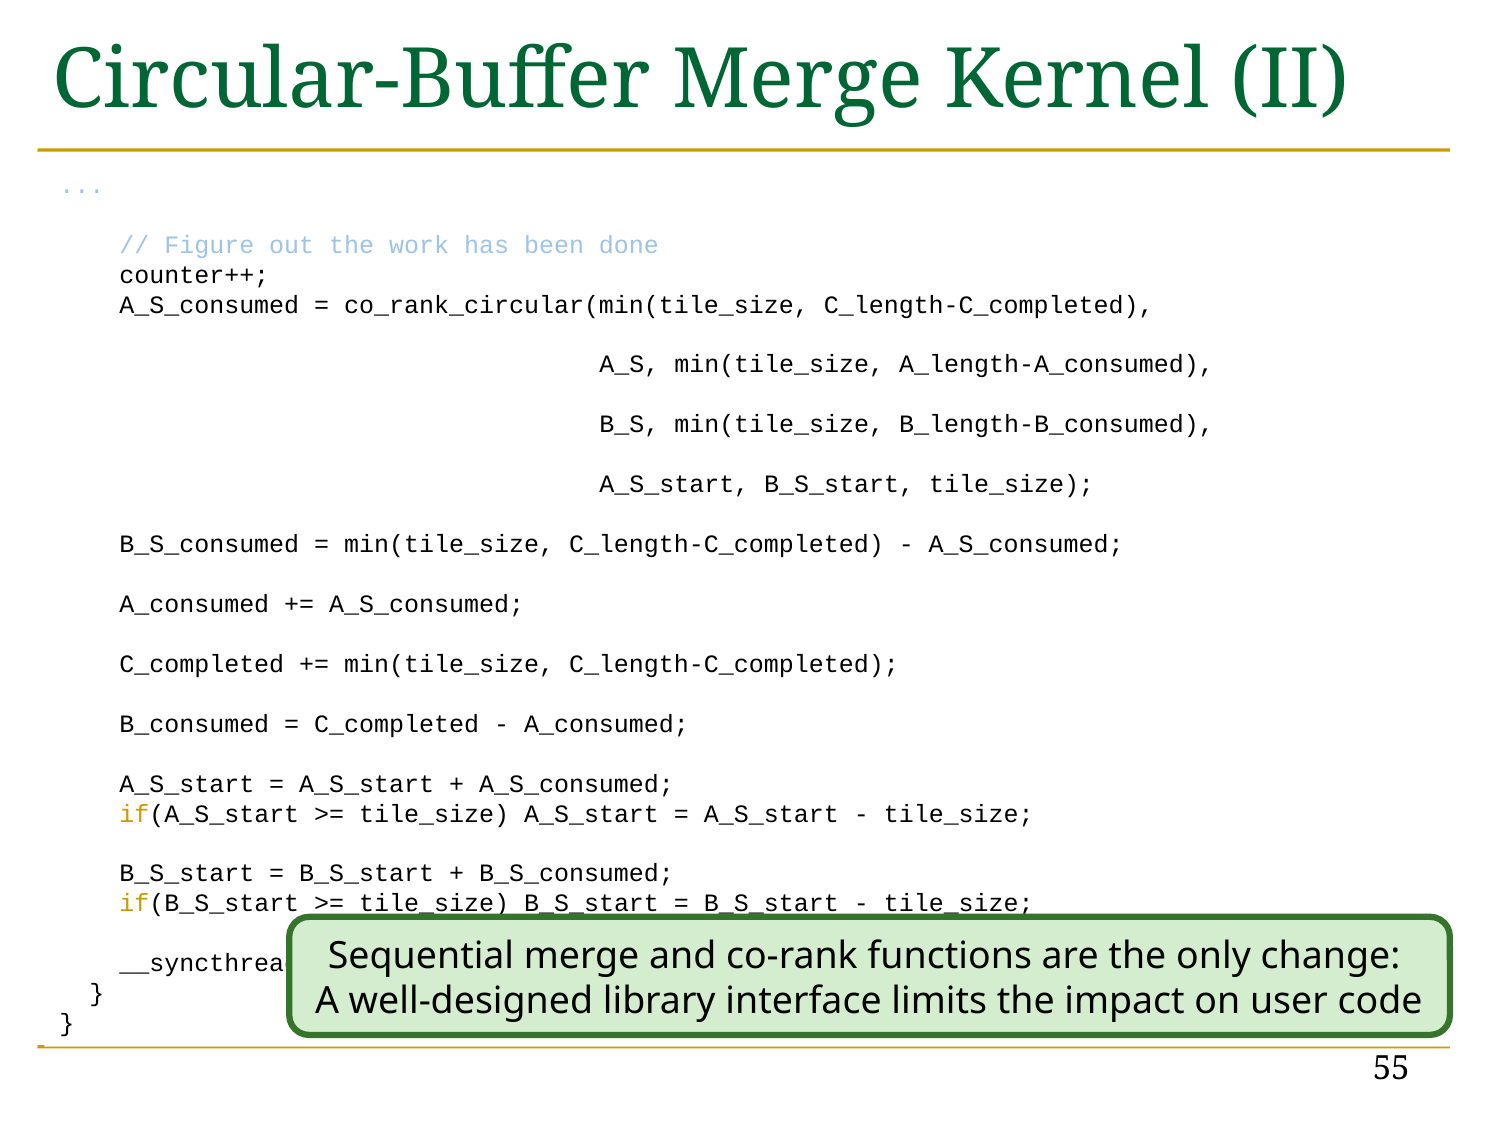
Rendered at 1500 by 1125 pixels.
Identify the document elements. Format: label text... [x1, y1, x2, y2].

slide_number 55 [1074, 1047, 1426, 1100]
text_box Sequential merge and co-rank functions are the only change: A well-designed library interface limits the impact on user code [287, 914, 1453, 1038]
text_box ... // Figure out the work has been done counter++; A_S_consumed = co_rank_circular(min(tile_size, C_length-C_completed), A_S, min(tile_size, A_length-A_consumed), B_S, min(tile_size, B_length-B_consumed), A_S_start, B_S_start, tile_size); B_S_consumed = min(tile_size, C_length-C_completed) - A_S_consumed; A_consumed += A_S_consumed; C_completed += min(tile_size, C_length-C_completed); B_consumed = C_completed - A_consumed; A_S_start = A_S_start + A_S_consumed; if(A_S_start >= tile_size) A_S_start = A_S_start - tile_size; B_S_start = B_S_start + B_S_consumed; if(B_S_start >= tile_size) B_S_start = B_S_start - tile_size; __syncthreads(); } } [44, 160, 1456, 1047]
title Circular-Buffer Merge Kernel (II) [37, 0, 1451, 150]
